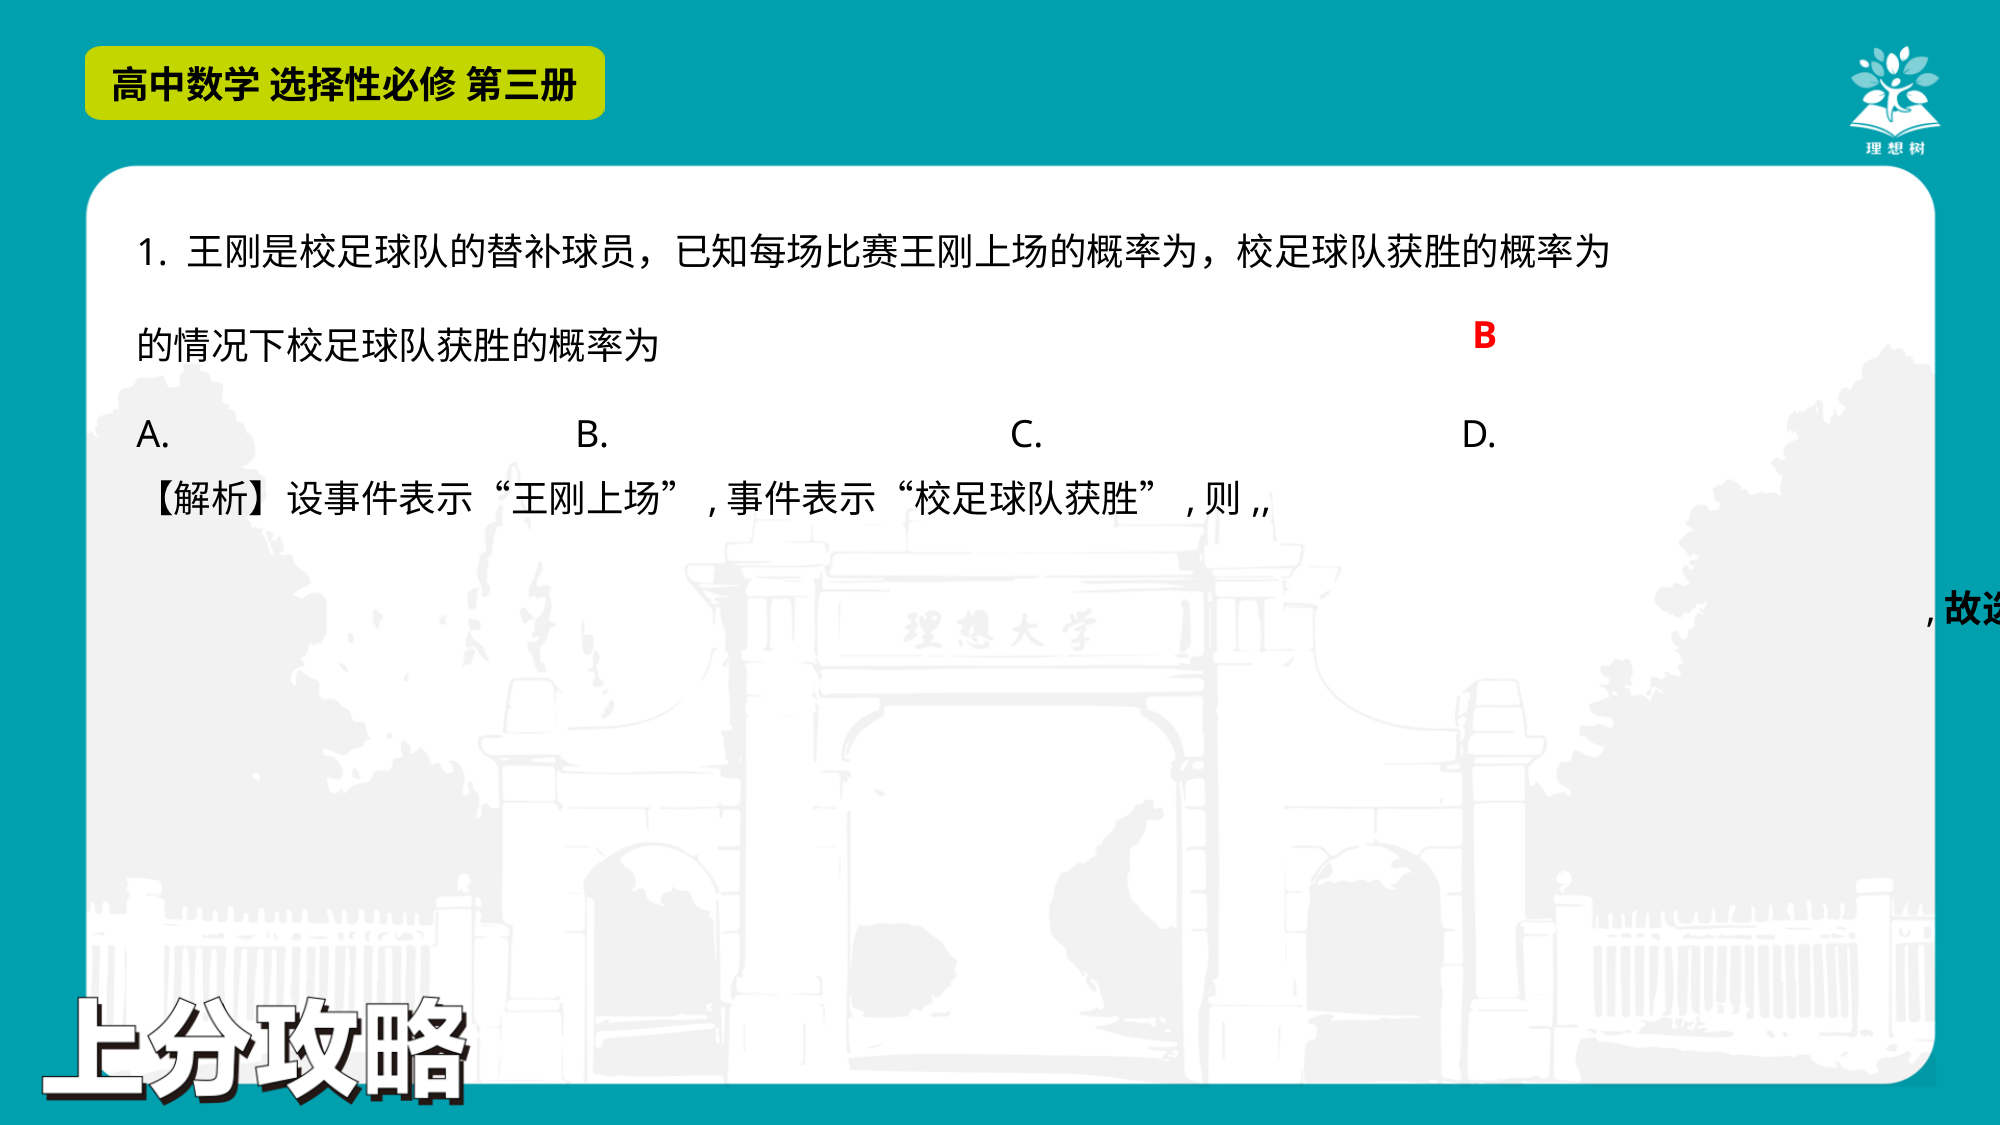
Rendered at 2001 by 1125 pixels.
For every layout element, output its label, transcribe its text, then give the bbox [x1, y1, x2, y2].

text_box B [1457, 309, 1512, 354]
picture [0, 0, 2000, 1125]
